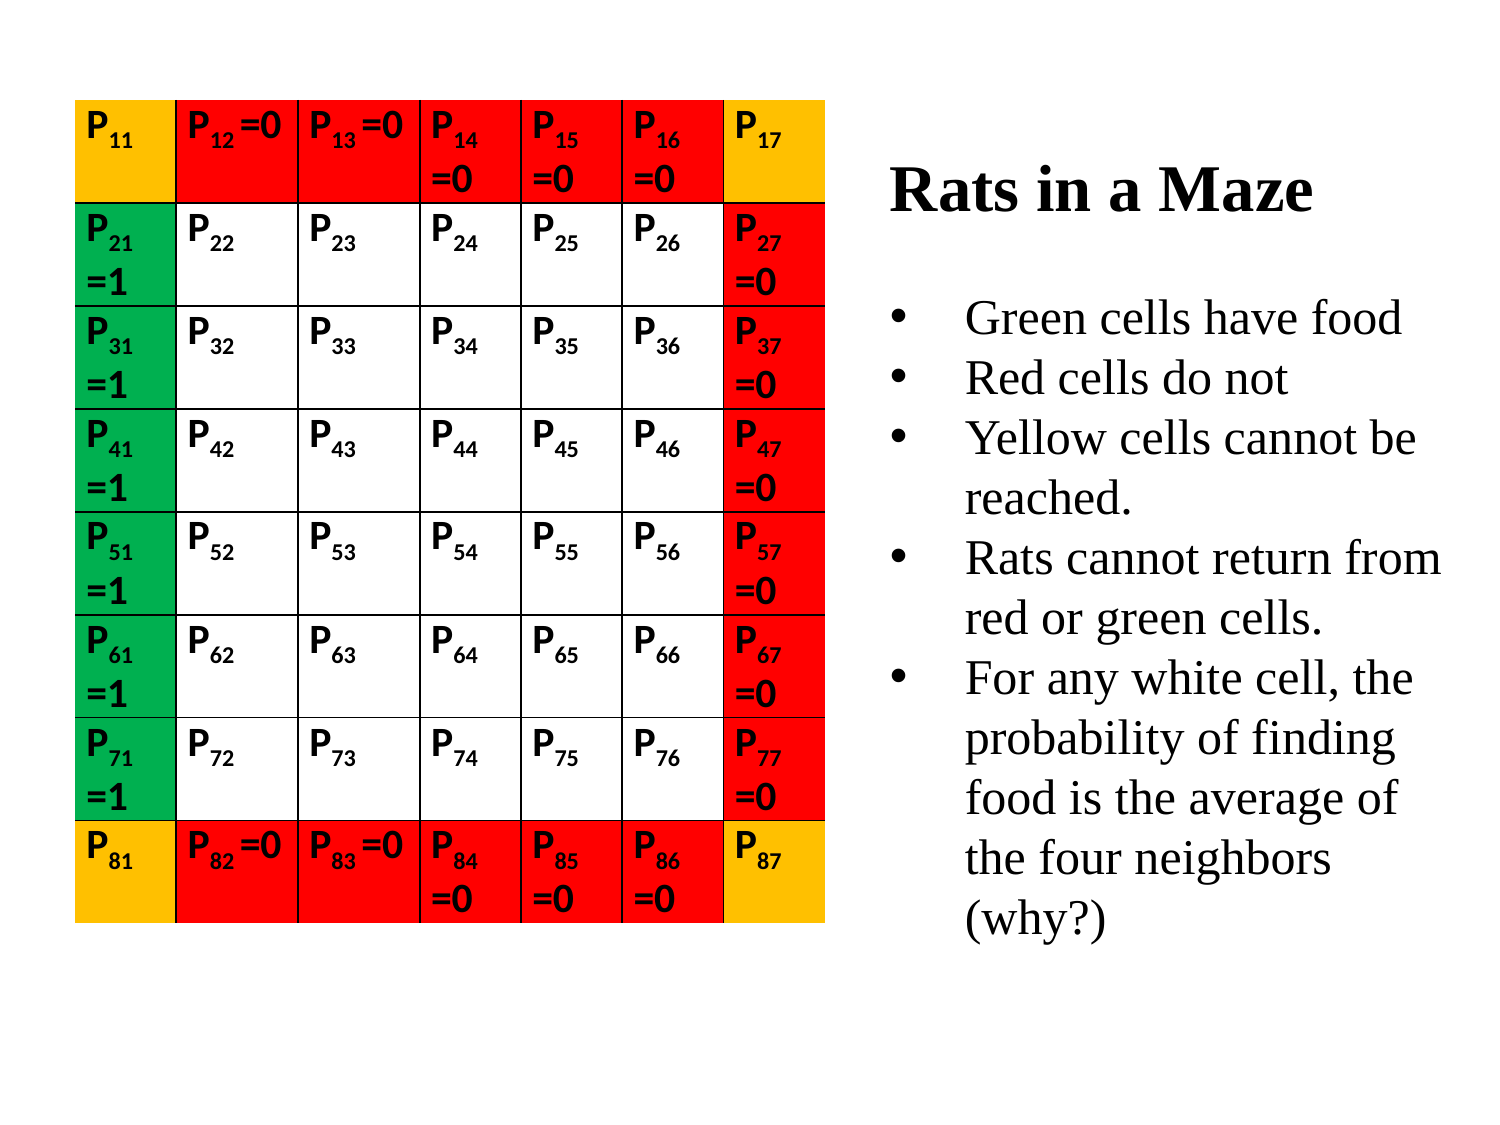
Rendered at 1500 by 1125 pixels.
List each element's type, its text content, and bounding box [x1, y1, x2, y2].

table_cell P73 [299, 718, 419, 820]
table_cell P65 [522, 616, 621, 717]
table_cell P26 [623, 204, 723, 305]
table_cell P56 [623, 513, 723, 614]
table_cell P37 =0 [724, 307, 825, 408]
table_cell P84 =0 [421, 821, 520, 923]
table_cell P23 [299, 204, 419, 305]
table_header P11 [75, 100, 175, 202]
table_cell P76 [623, 718, 723, 820]
table_cell P21 =1 [75, 204, 175, 305]
table_header P12 =0 [177, 100, 297, 202]
table_cell P25 [522, 204, 621, 305]
table_cell P87 [724, 821, 825, 923]
table_cell P32 [177, 307, 297, 408]
table_cell P44 [421, 410, 520, 511]
table_cell P34 [421, 307, 520, 408]
table_cell P51 =1 [75, 513, 175, 614]
table_cell P35 [522, 307, 621, 408]
table_header P17 [724, 100, 825, 202]
table_cell P55 [522, 513, 621, 614]
table_cell P41 =1 [75, 410, 175, 511]
table_cell P66 [623, 616, 723, 717]
table_header P13 =0 [299, 100, 419, 202]
table_cell P72 [177, 718, 297, 820]
table_cell P47 =0 [724, 410, 825, 511]
table_cell P43 [299, 410, 419, 511]
table_cell P57 =0 [724, 513, 825, 614]
table_cell P67 =0 [724, 616, 825, 717]
table_cell P74 [421, 718, 520, 820]
table_cell P64 [421, 616, 520, 717]
text_box Rats in a Maze Green cells have food Red cells do not Yellow cells cannot be reached. Rats cannot return from red or green cells. For any white cell, the probability of finding food is the average of the four neighbors (why?) [874, 137, 1463, 953]
table_cell P77 =0 [724, 718, 825, 820]
table_header P14 =0 [421, 100, 520, 202]
table_cell P27 =0 [724, 204, 825, 305]
table_cell P42 [177, 410, 297, 511]
table_cell P63 [299, 616, 419, 717]
table_cell P83 =0 [299, 821, 419, 923]
table_cell P53 [299, 513, 419, 614]
table_cell P54 [421, 513, 520, 614]
table_cell P82 =0 [177, 821, 297, 923]
table_header P15 =0 [522, 100, 621, 202]
table_cell P24 [421, 204, 520, 305]
table_cell P31 =1 [75, 307, 175, 408]
table_cell P71 =1 [75, 718, 175, 820]
table_cell P62 [177, 616, 297, 717]
table_cell P22 [177, 204, 297, 305]
table_cell P75 [522, 718, 621, 820]
table_cell P52 [177, 513, 297, 614]
table_cell P81 [75, 821, 175, 923]
table_cell P46 [623, 410, 723, 511]
table_cell P61 =1 [75, 616, 175, 717]
table_cell P45 [522, 410, 621, 511]
table_cell P33 [299, 307, 419, 408]
table_cell P86 =0 [623, 821, 723, 923]
table_cell P85 =0 [522, 821, 621, 923]
table_cell P36 [623, 307, 723, 408]
table_header P16 =0 [623, 100, 723, 202]
